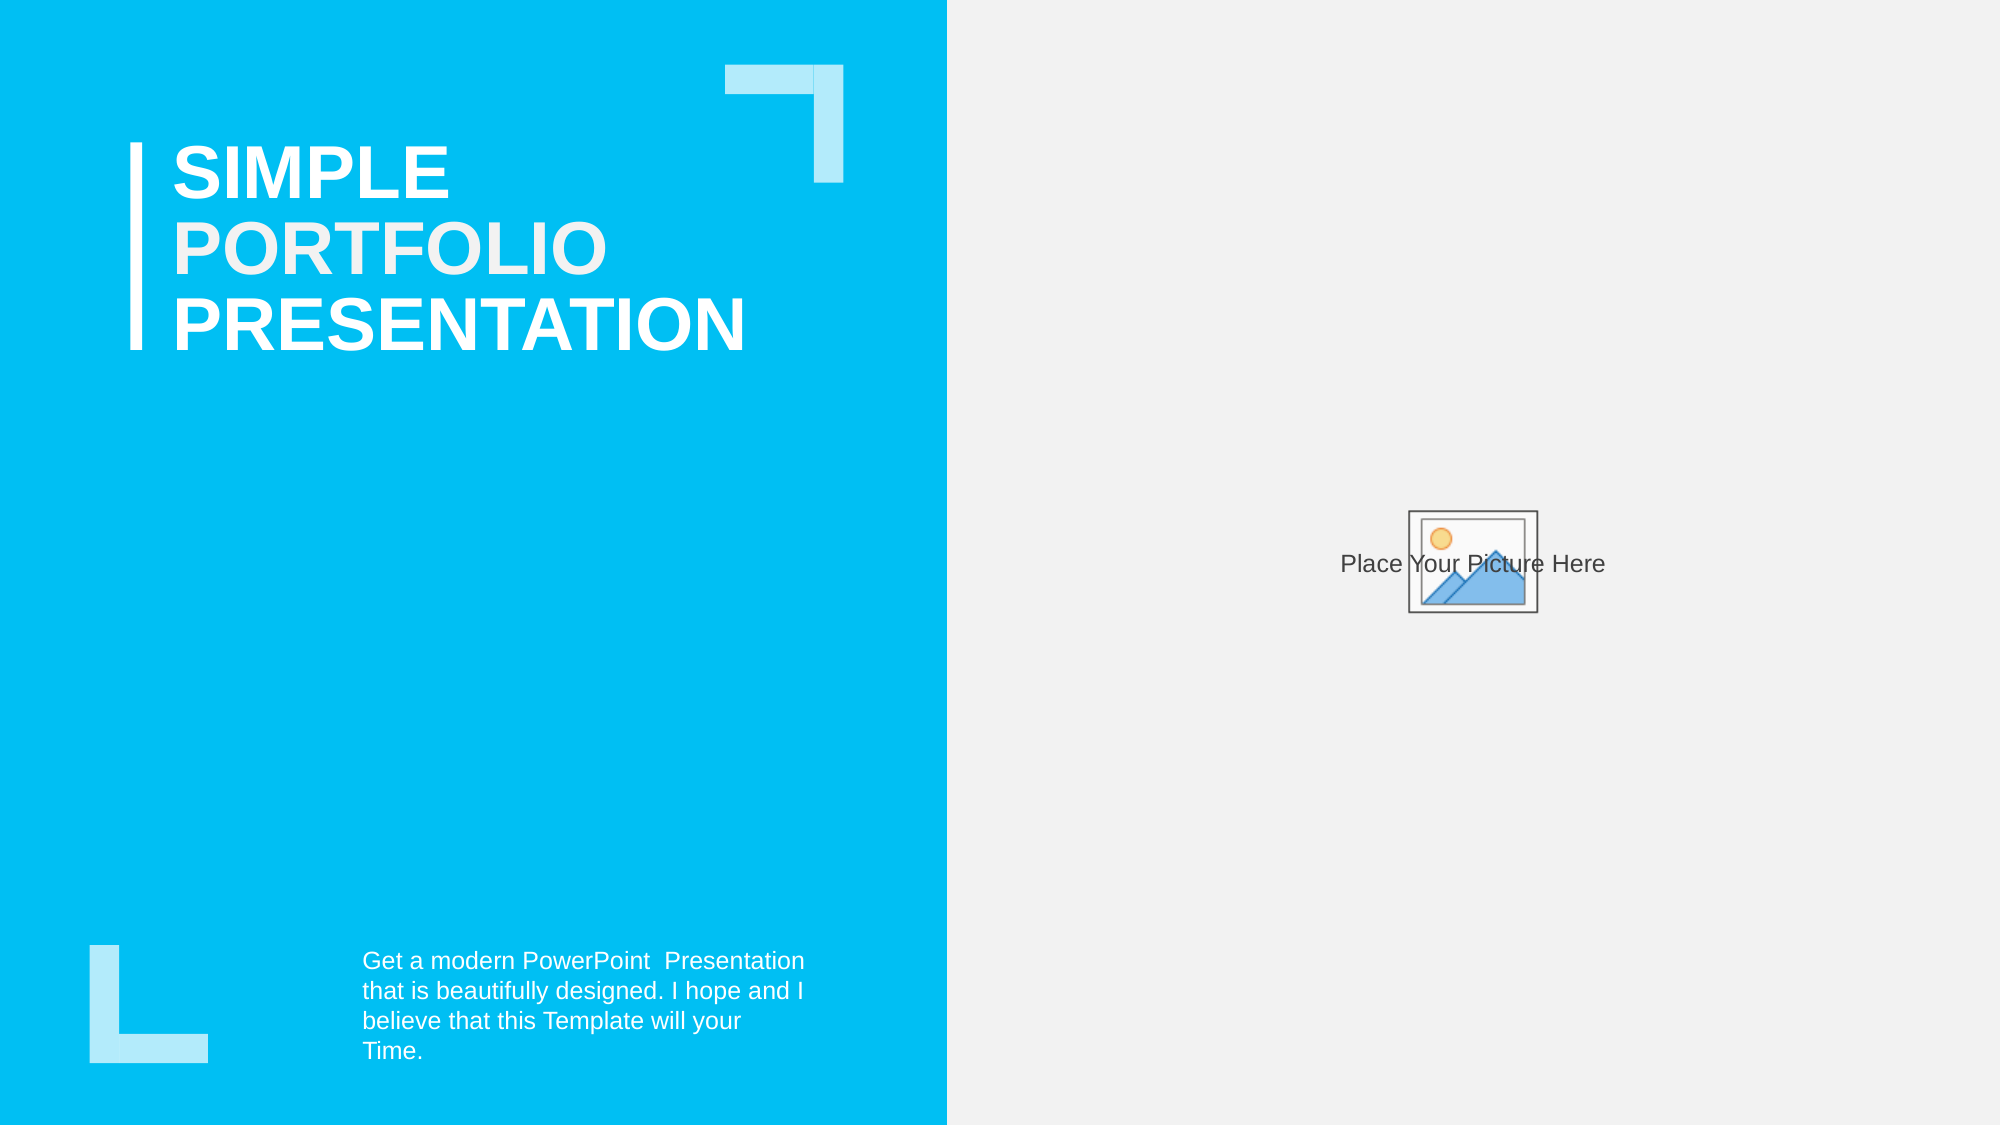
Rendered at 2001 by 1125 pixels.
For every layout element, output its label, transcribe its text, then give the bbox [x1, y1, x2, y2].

text_box Get a modern PowerPoint Presentation that is beautifully designed. I hope and I believe that this Template will your Time. [362, 937, 825, 1047]
text_box PORTFOLIO [172, 205, 649, 281]
text_box SIMPLE [172, 130, 498, 205]
text_box PRESENTATION [172, 281, 769, 359]
text_box [129, 141, 143, 351]
picture [948, 0, 2000, 1125]
